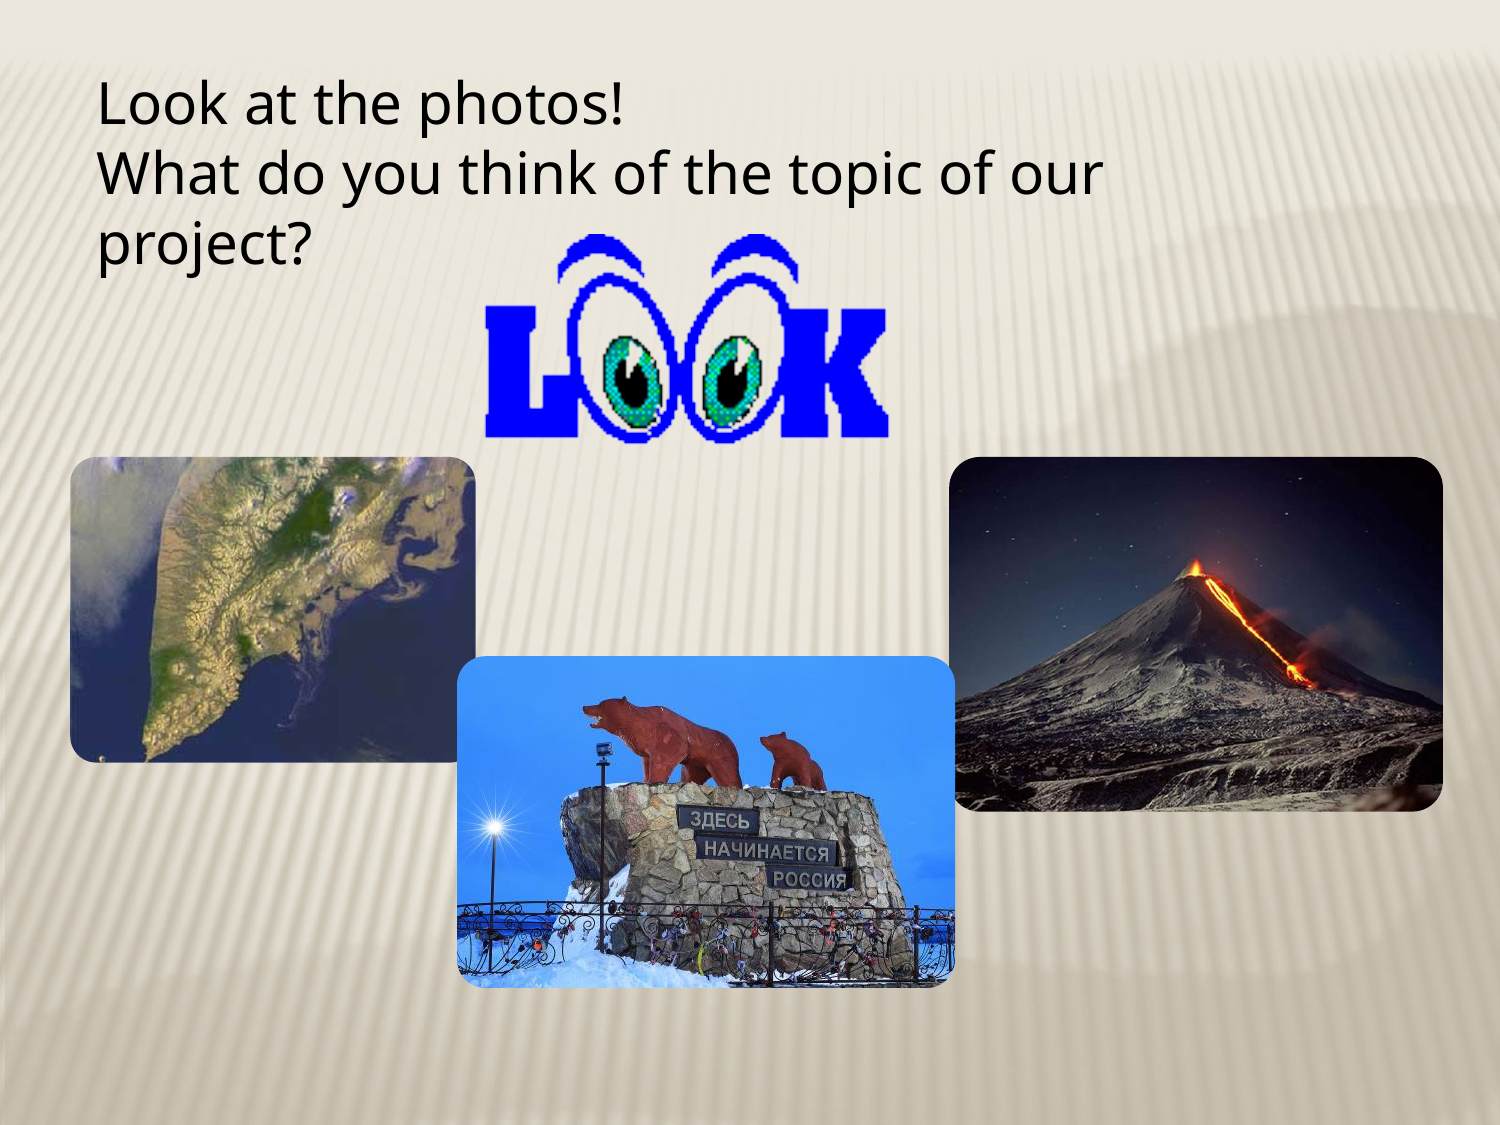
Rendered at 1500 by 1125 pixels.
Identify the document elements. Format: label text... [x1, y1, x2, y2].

text_box Look at the photos! What do you think of the topic of our project? [82, 58, 1325, 284]
picture [480, 234, 893, 451]
picture [70, 456, 1444, 989]
